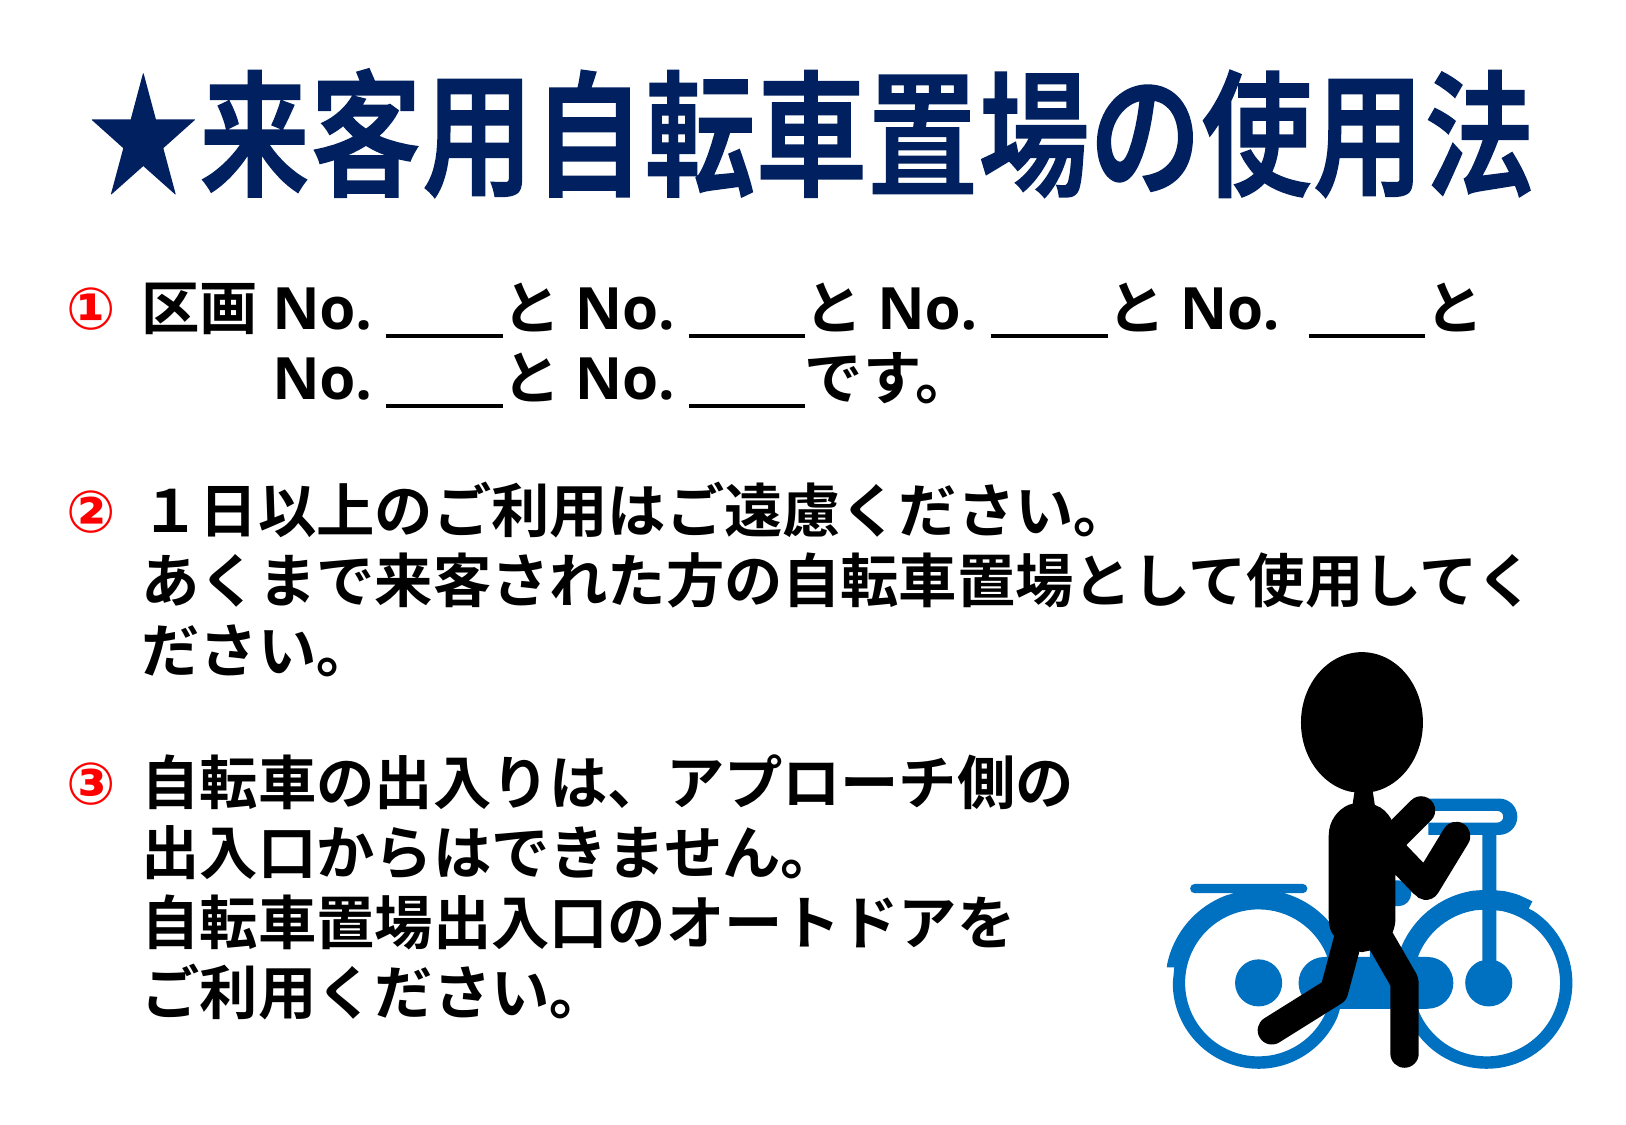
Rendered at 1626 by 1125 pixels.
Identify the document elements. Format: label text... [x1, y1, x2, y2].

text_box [1166, 651, 1573, 1070]
text_box 区画No. とNo. とNo. とNo. と No. とNo. です。 １日以上のご利用はご遠慮ください｡ あくまで来客された方の自転車置場として使用してください｡ 自転車の出入りは、アプローチ側の 出入口からはできません。 自転車置場出入口のオートドアを ご利用ください｡ [52, 264, 1559, 1034]
